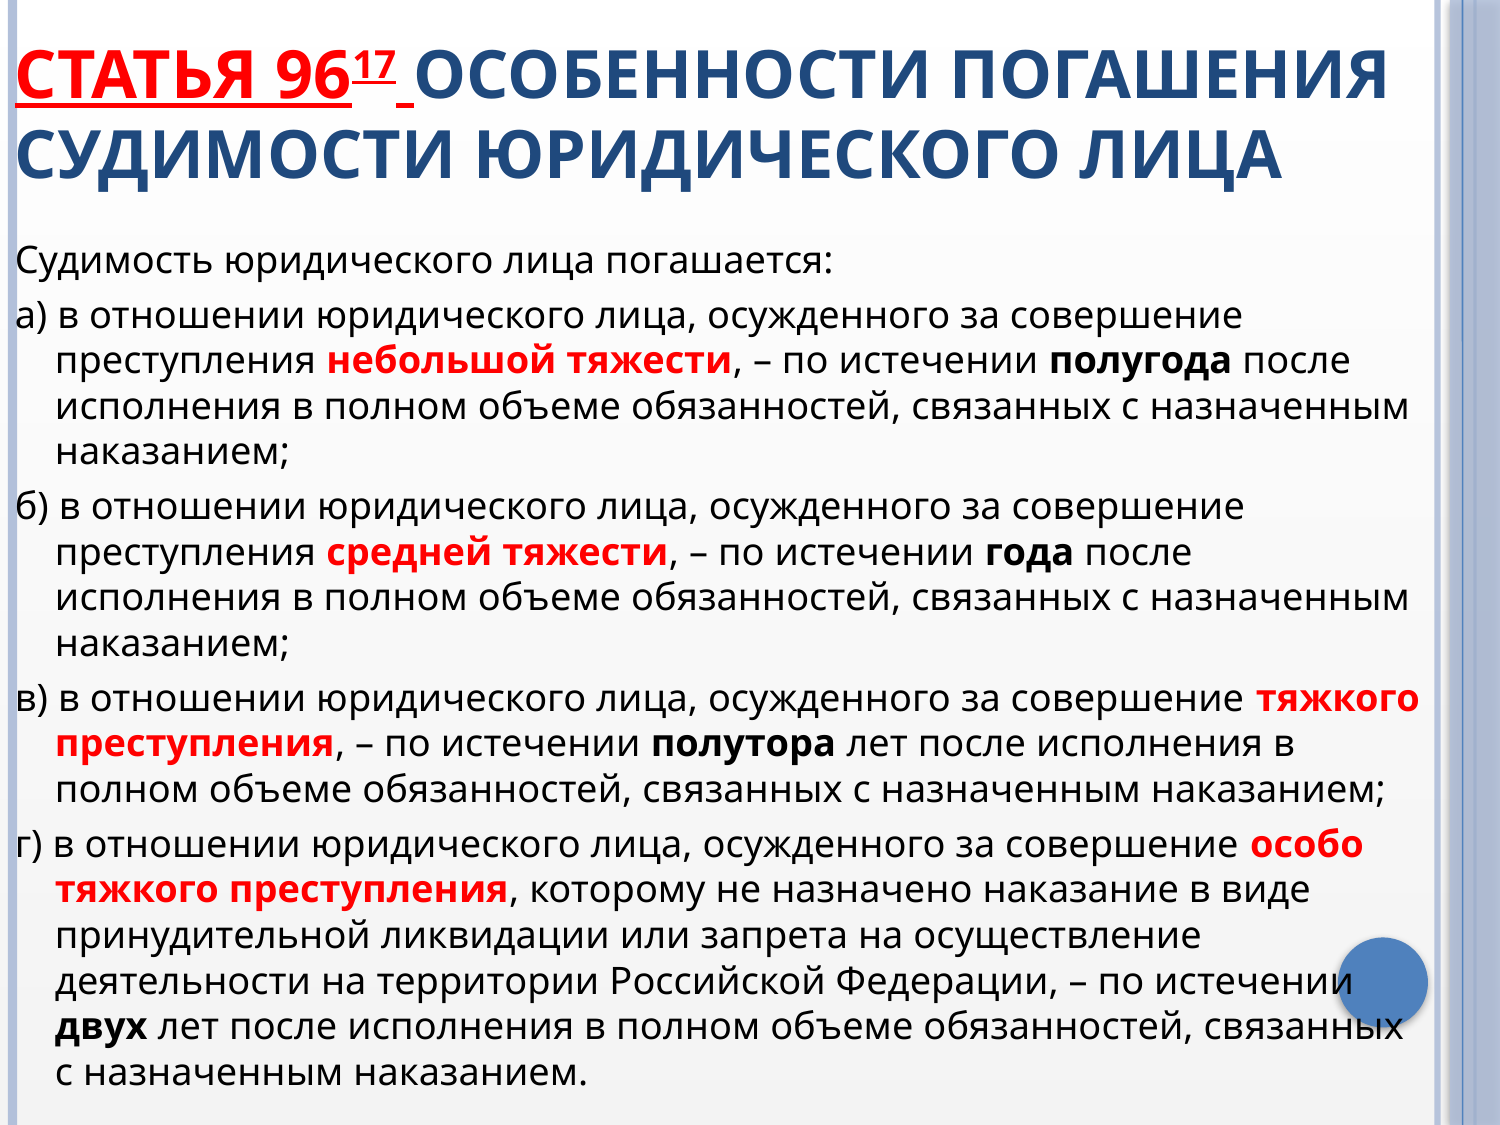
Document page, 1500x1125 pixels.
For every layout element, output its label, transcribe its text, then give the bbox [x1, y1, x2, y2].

list Судимость юридического лица погашается: а) в отношении юридического лица, осужденного за совершение преступления небольшой тяжести, – по истечении полугода после исполнения в полном объеме обязанностей, связанных с назначенным наказанием; б) в отношении юридического лица, осужденного за совершение преступления средней тяжести, – по истечении года после исполнения в полном объеме обязанностей, связанных с назначенным наказанием; в) в отношении юридического лица, осужденного за совершение тяжкого преступления, – по истечении полутора лет после исполнения в полном объеме обязанностей, связанных с назначенным наказанием; г) в отношении юридического лица, осужденного за совершение особо тяжкого преступления, которому не назначено наказание в виде принудительной ликвидации или запрета на осуществление деятельности на территории Российской Федерации, – по истечении двух лет после исполнения в полном объеме обязанностей, связанных с назначенным наказанием. [0, 172, 1436, 1125]
title Статья 9617 Особенности погашения судимости юридического лица [0, 0, 1447, 279]
